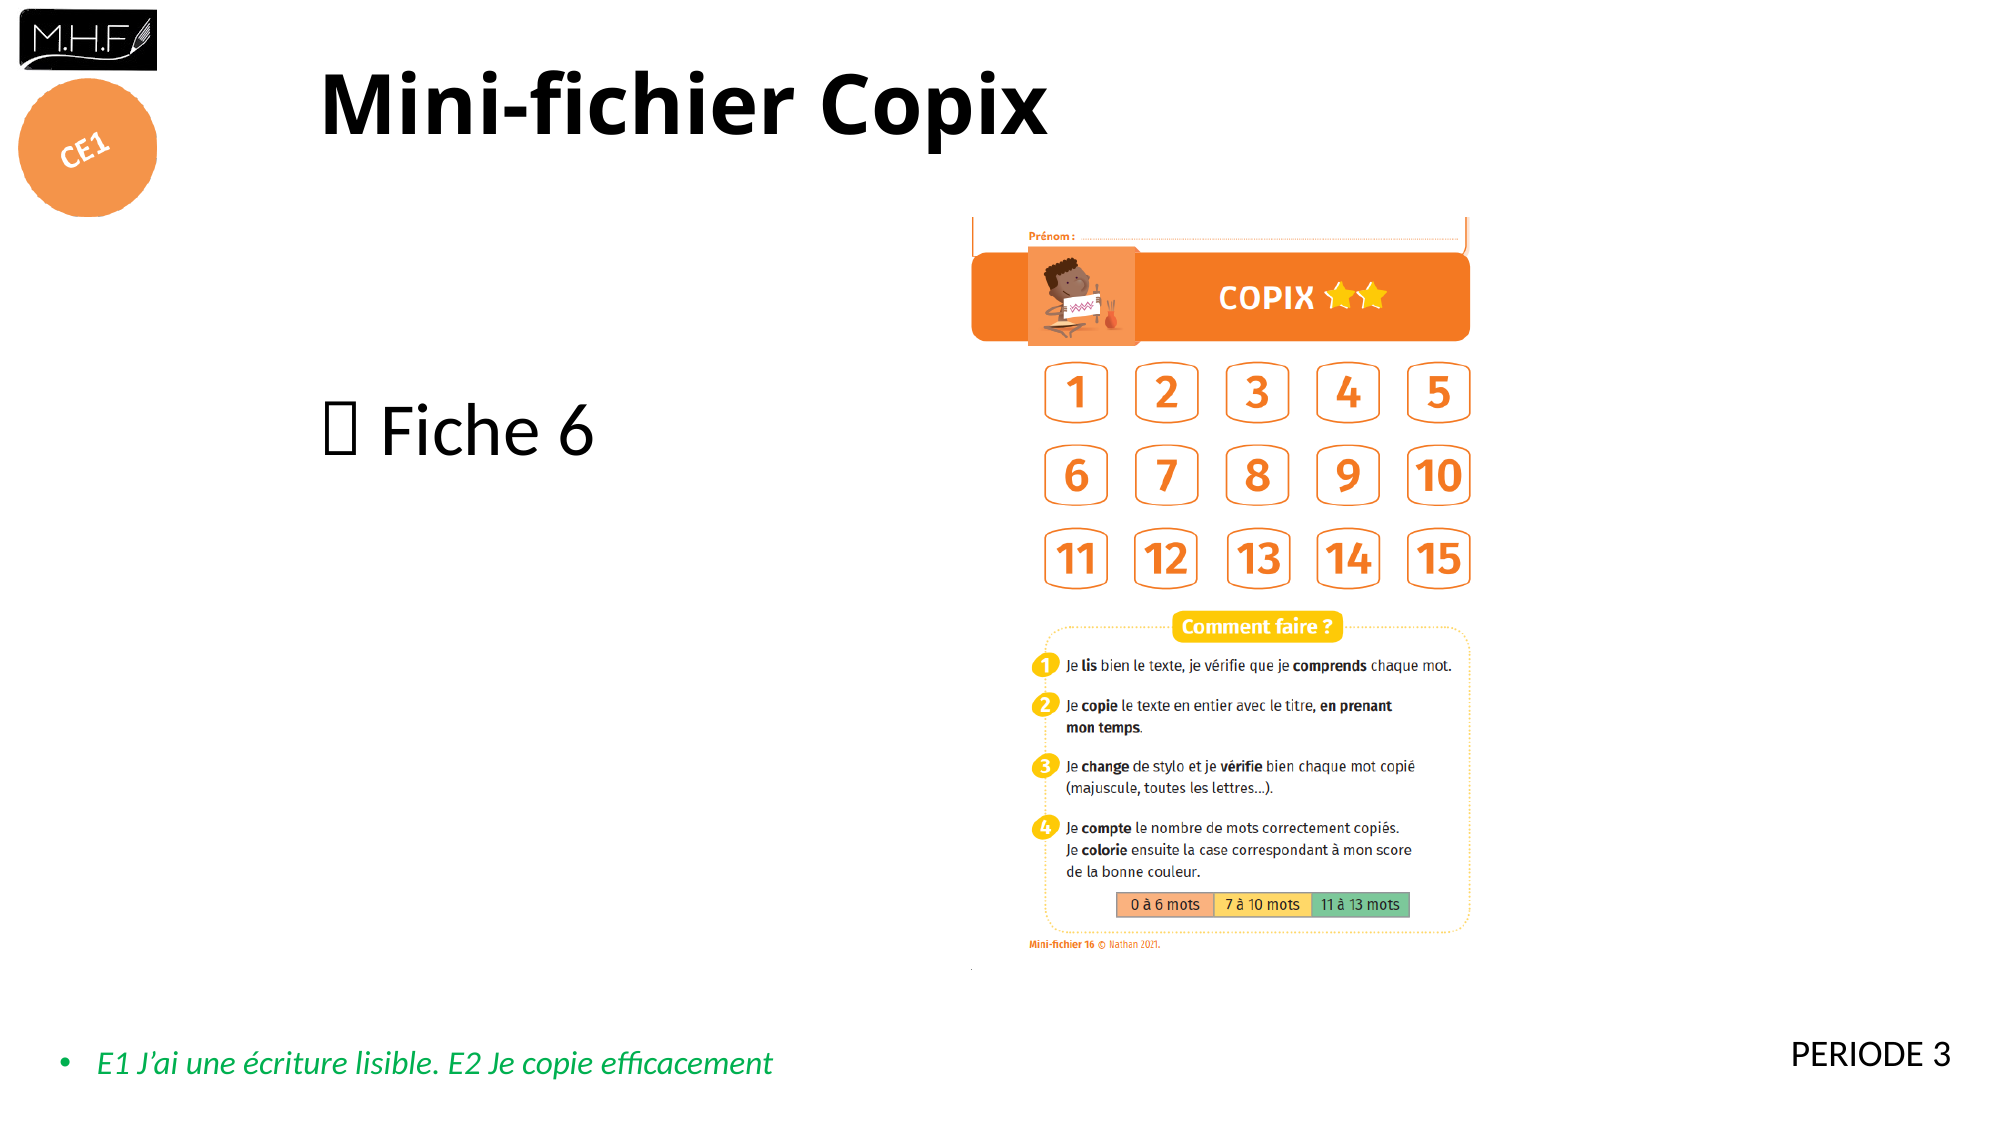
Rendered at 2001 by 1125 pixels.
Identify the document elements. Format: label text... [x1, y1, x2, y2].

text_box  Fiche 6 [303, 372, 930, 613]
picture [18, 78, 157, 218]
text_box Mini-fichier Copix [303, 7, 1549, 208]
text_box E1 J’ai une écriture lisible. E2 Je copie efficacement [44, 1038, 1346, 1092]
text_box PERIODE 3 [1362, 1021, 1967, 1082]
picture [971, 217, 1534, 970]
picture [16, 7, 157, 74]
